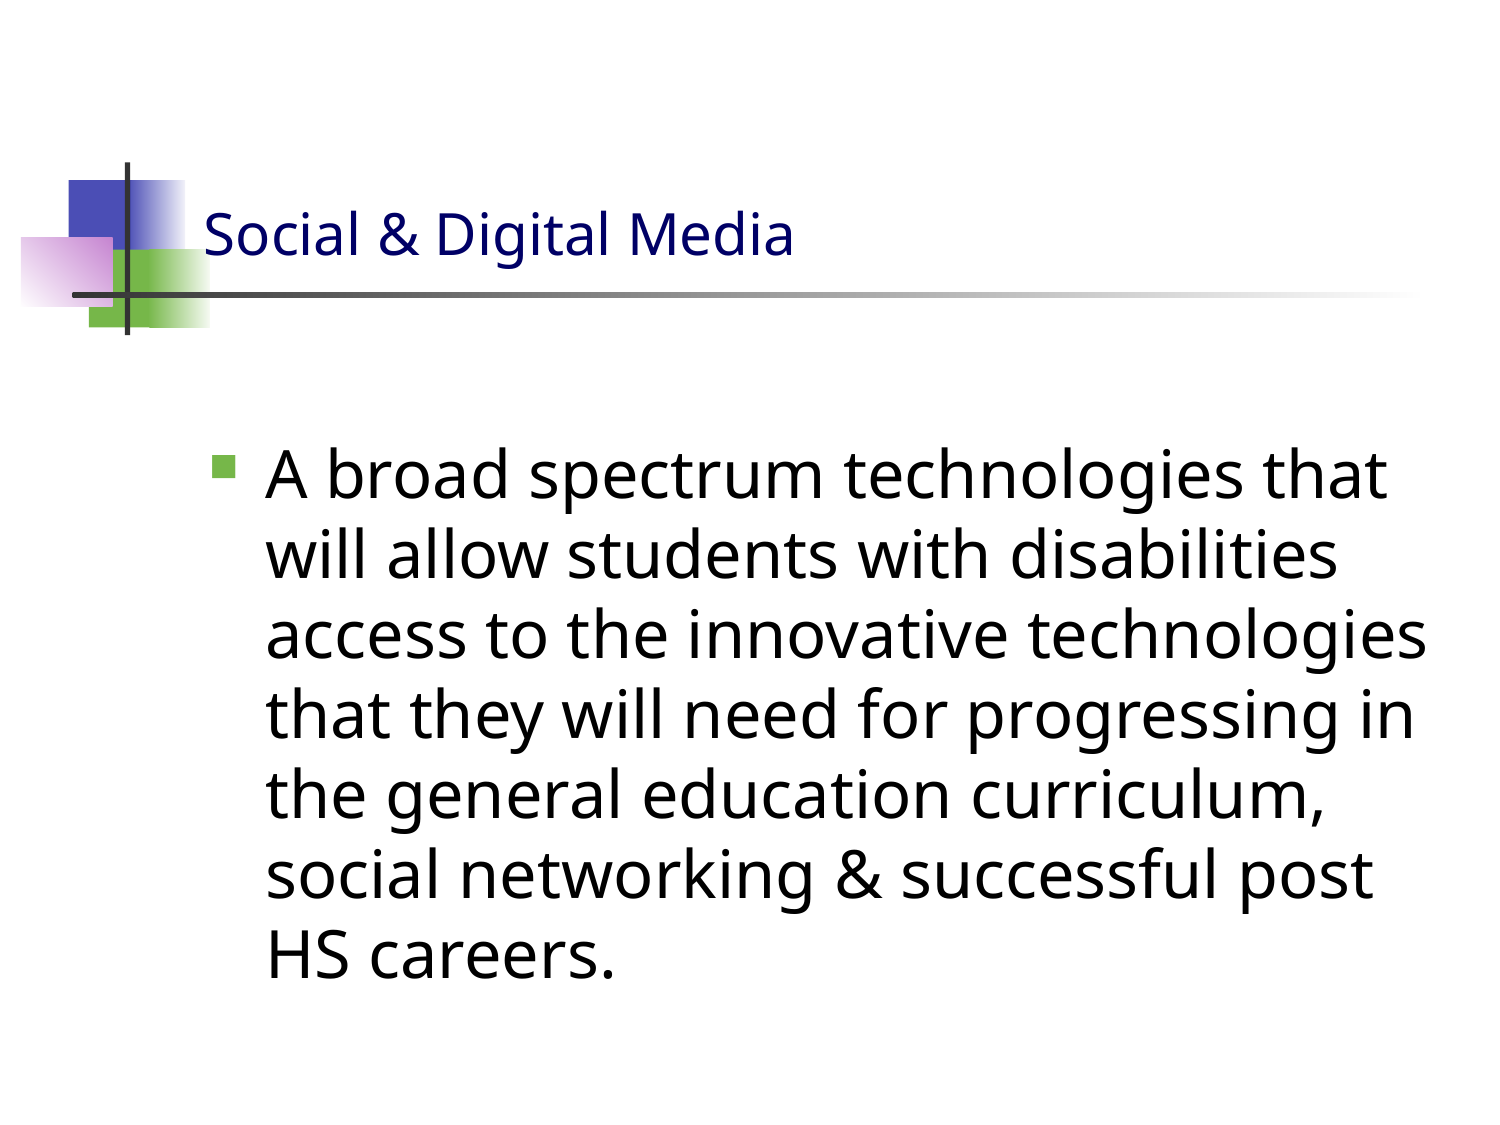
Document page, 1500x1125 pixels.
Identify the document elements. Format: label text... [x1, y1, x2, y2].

list A broad spectrum technologies that will allow students with disabilities access to the innovative technologies that they will need for progressing in the general education curriculum, social networking & successful post HS careers. [193, 330, 1470, 1007]
title Social & Digital Media [188, 34, 1468, 276]
